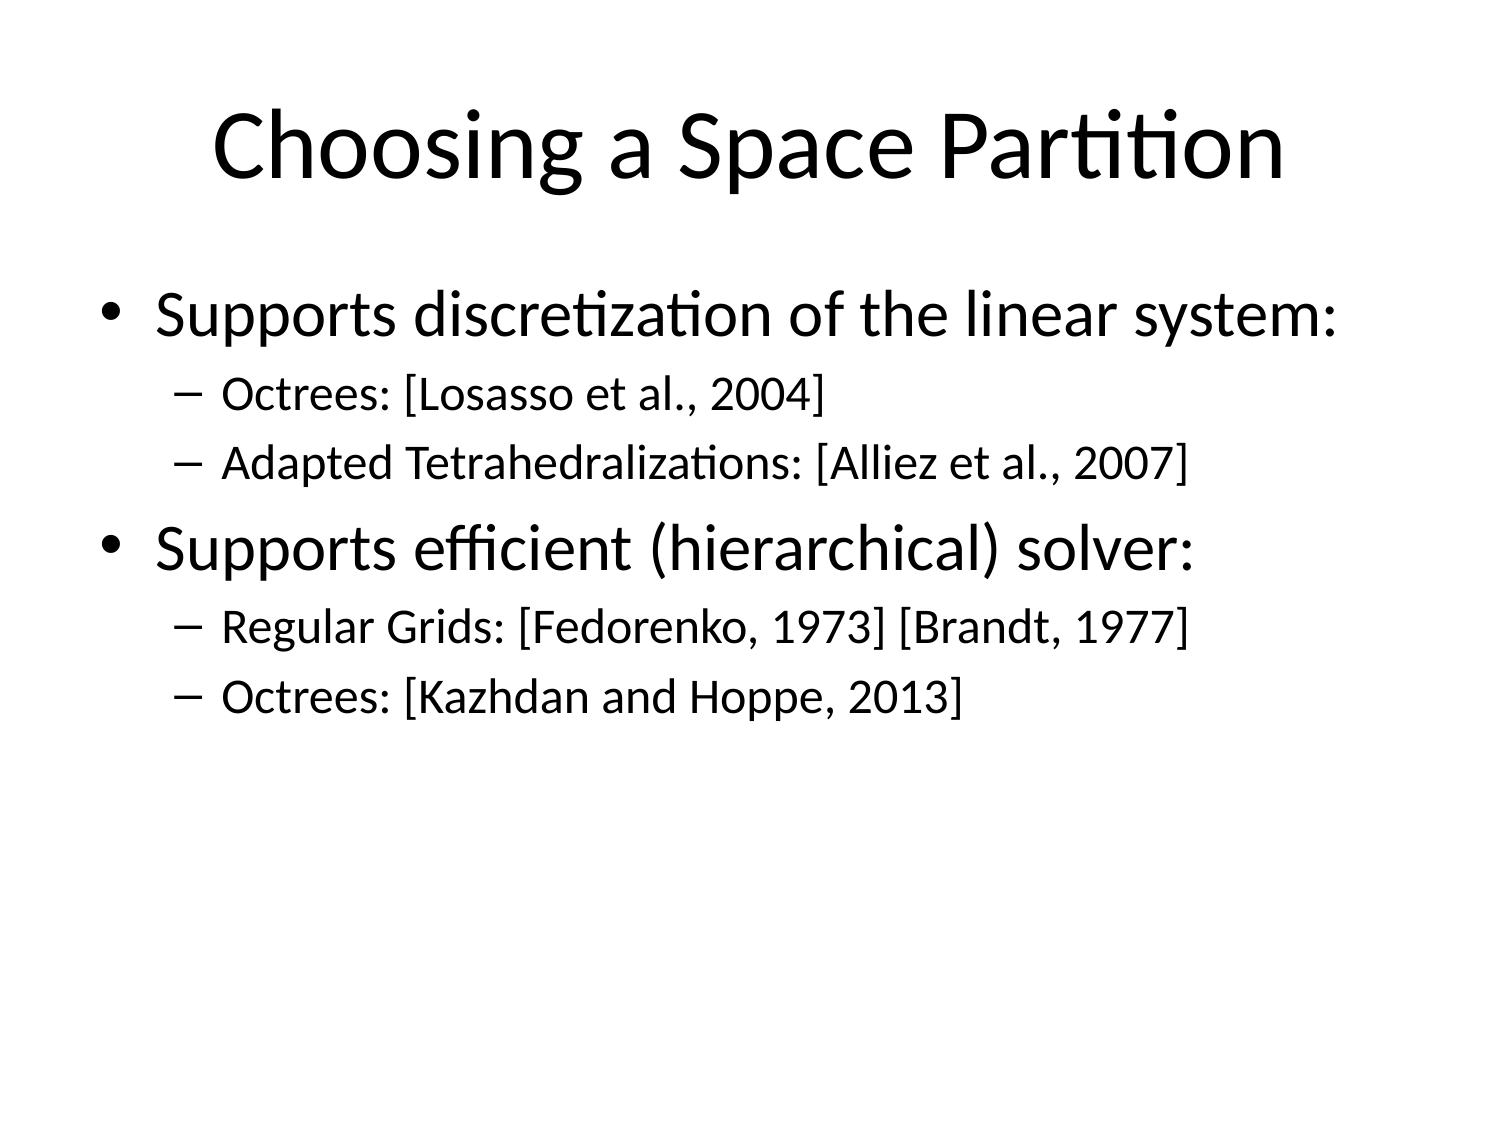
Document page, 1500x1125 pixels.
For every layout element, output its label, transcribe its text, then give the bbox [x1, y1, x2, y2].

title Choosing a Space Partition [75, 45, 1425, 233]
list Supports discretization of the linear system: Octrees: [Losasso et al., 2004] Adapted Tetrahedralizations: [Alliez et al., 2007] Supports efficient (hierarchical) solver: Regular Grids: [Fedorenko, 1973] [Brandt, 1977] Octrees: [Kazhdan and Hoppe, 2013] [75, 262, 1425, 1005]
